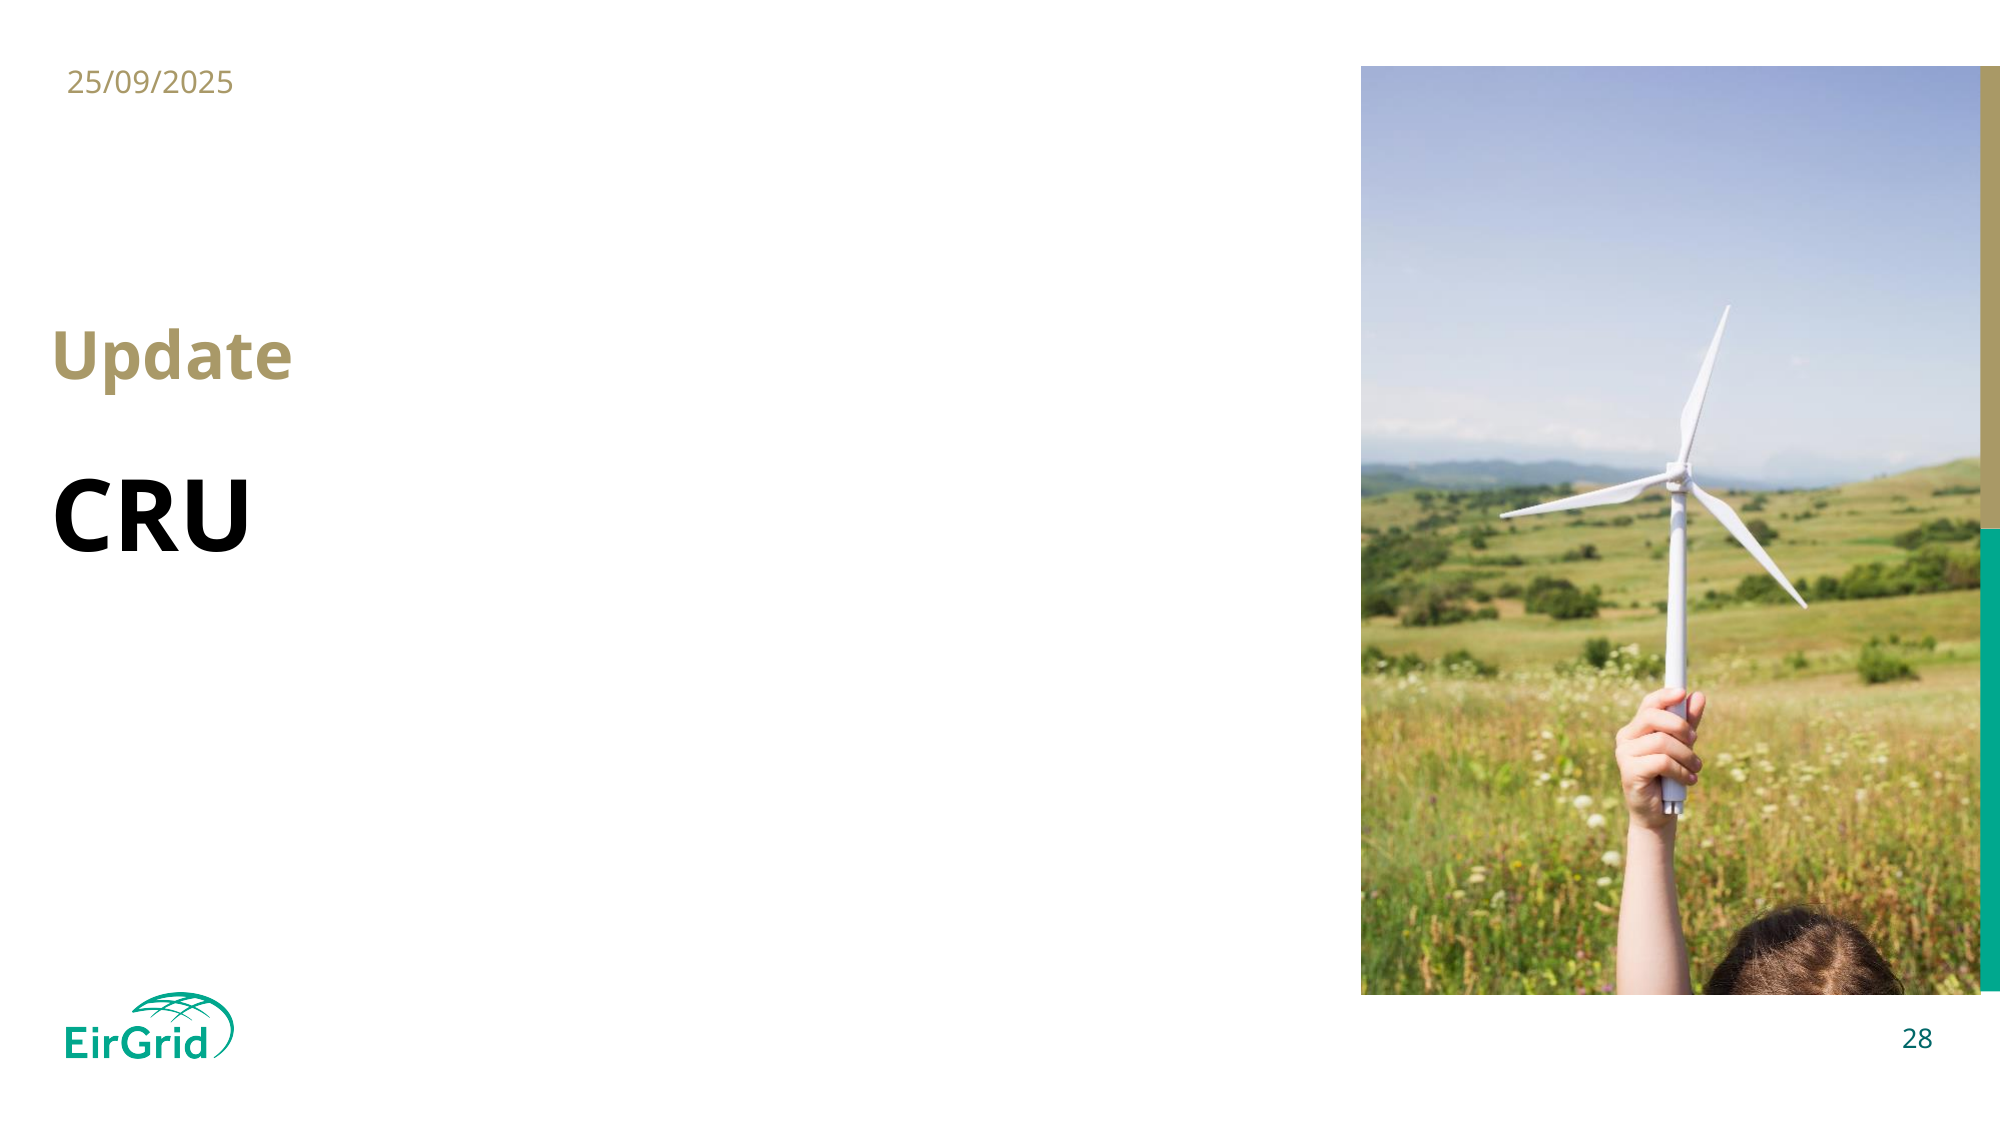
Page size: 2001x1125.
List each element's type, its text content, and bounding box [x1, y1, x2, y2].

text_box 25/09/2025 [66, 66, 429, 124]
slide_number 28 [1858, 992, 1933, 1059]
picture [1361, 66, 1981, 995]
title Update CRU [50, 321, 1233, 718]
picture [66, 992, 234, 1059]
